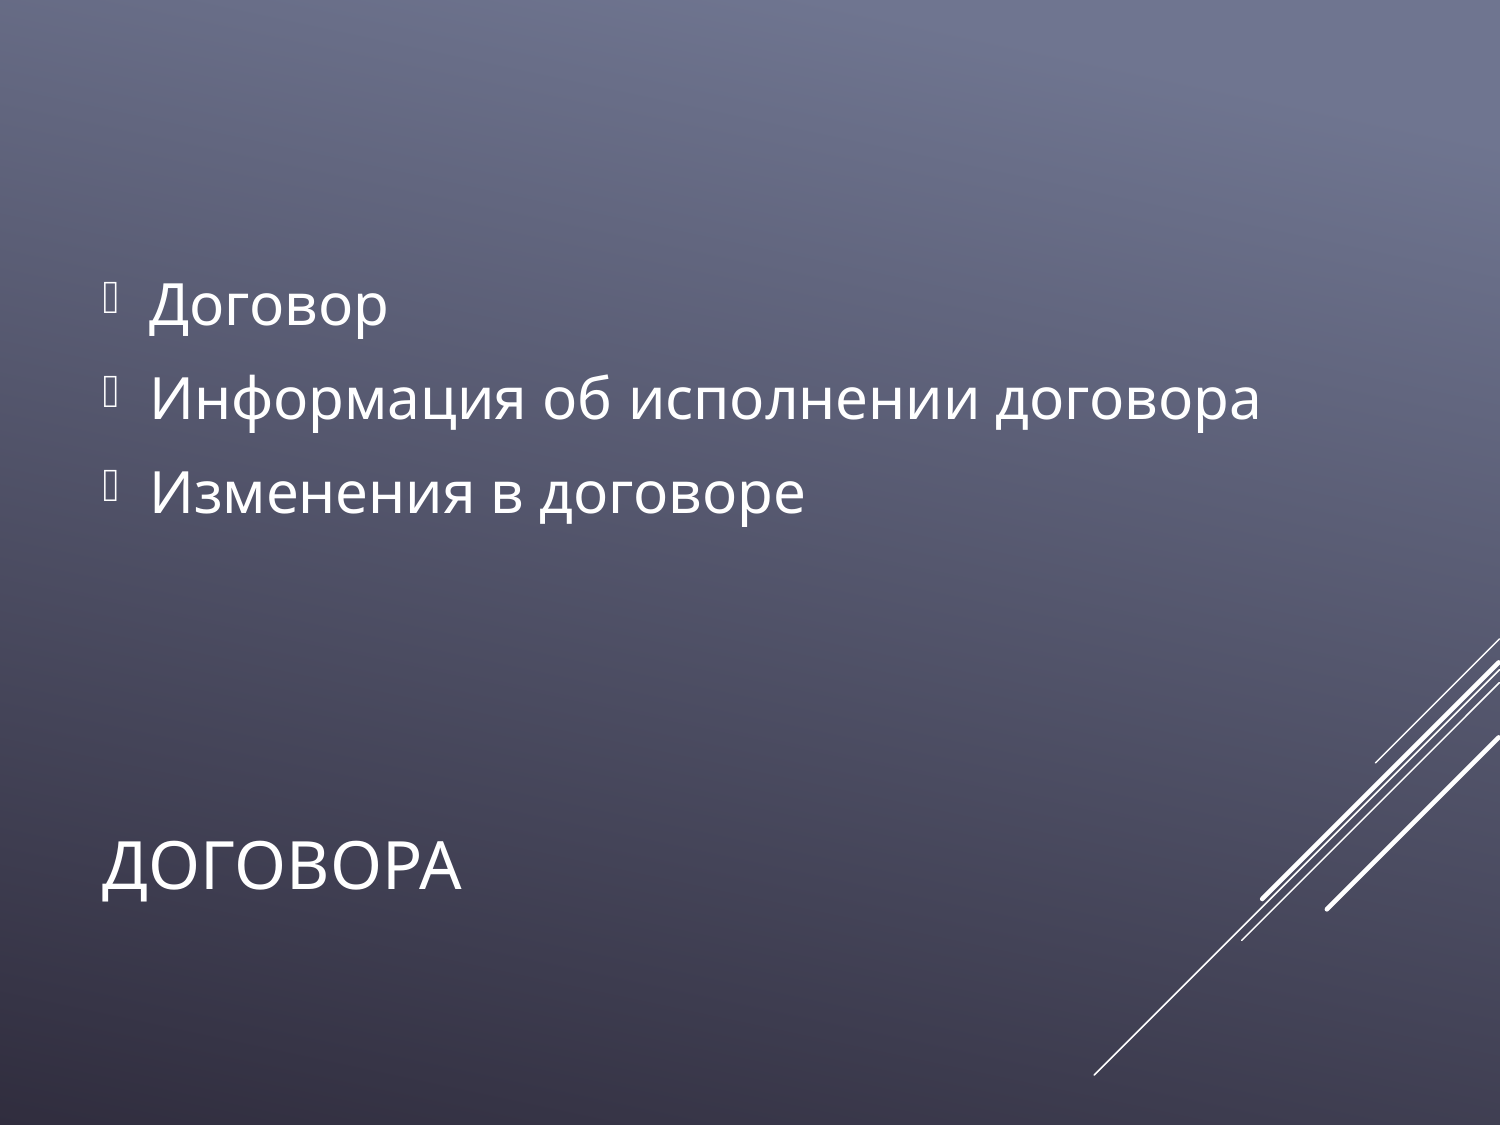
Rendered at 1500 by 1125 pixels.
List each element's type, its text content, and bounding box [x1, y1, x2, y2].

title договора [87, 737, 1163, 988]
list Договор Информация об исполнении договора Изменения в договоре [87, 87, 1384, 706]
